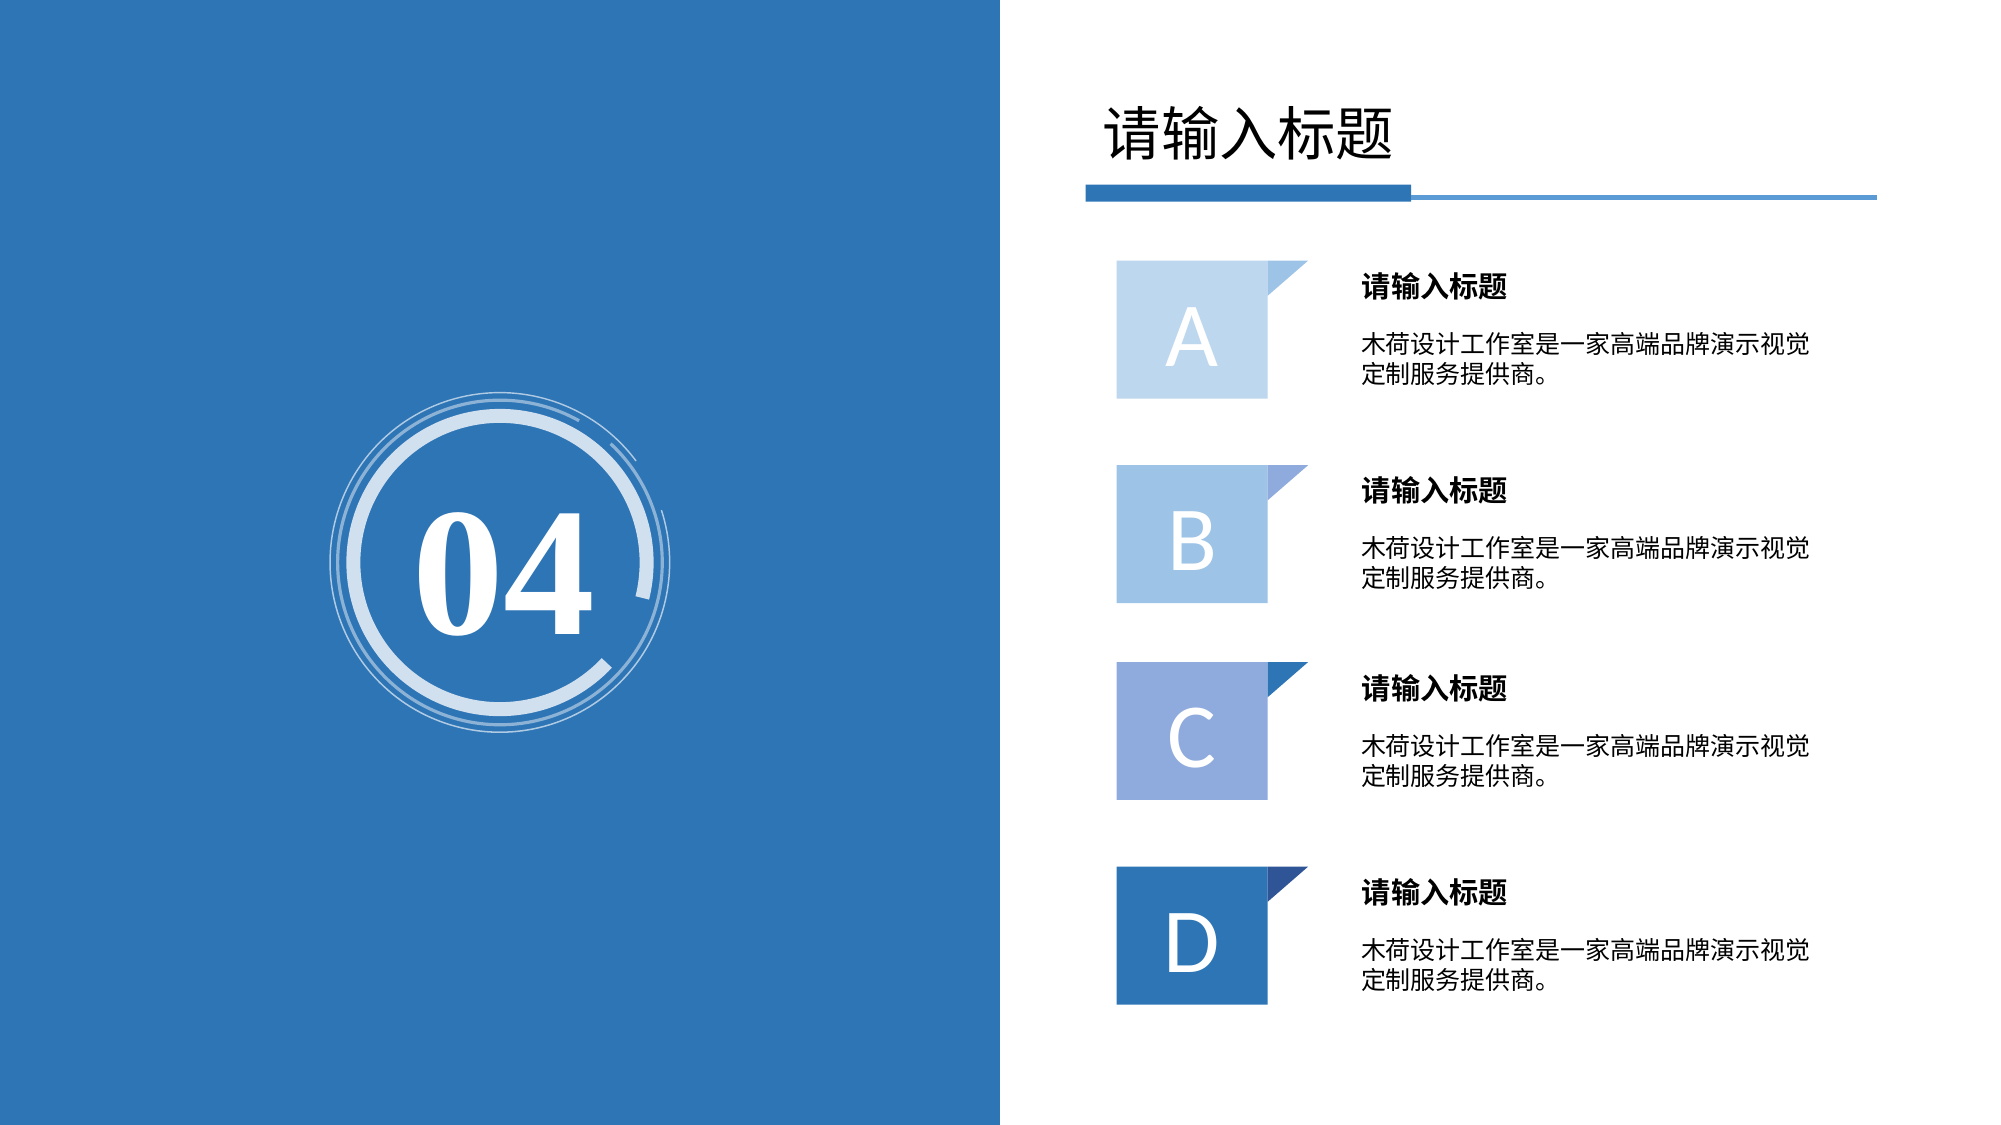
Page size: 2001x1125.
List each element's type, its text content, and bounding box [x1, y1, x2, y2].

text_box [1116, 260, 1833, 399]
text_box 请输入标题 [1088, 90, 1410, 175]
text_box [1116, 465, 1833, 604]
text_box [1116, 662, 1833, 800]
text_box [1116, 866, 1833, 1005]
text_box [0, 0, 1001, 1125]
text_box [329, 391, 671, 733]
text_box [1085, 184, 1877, 202]
